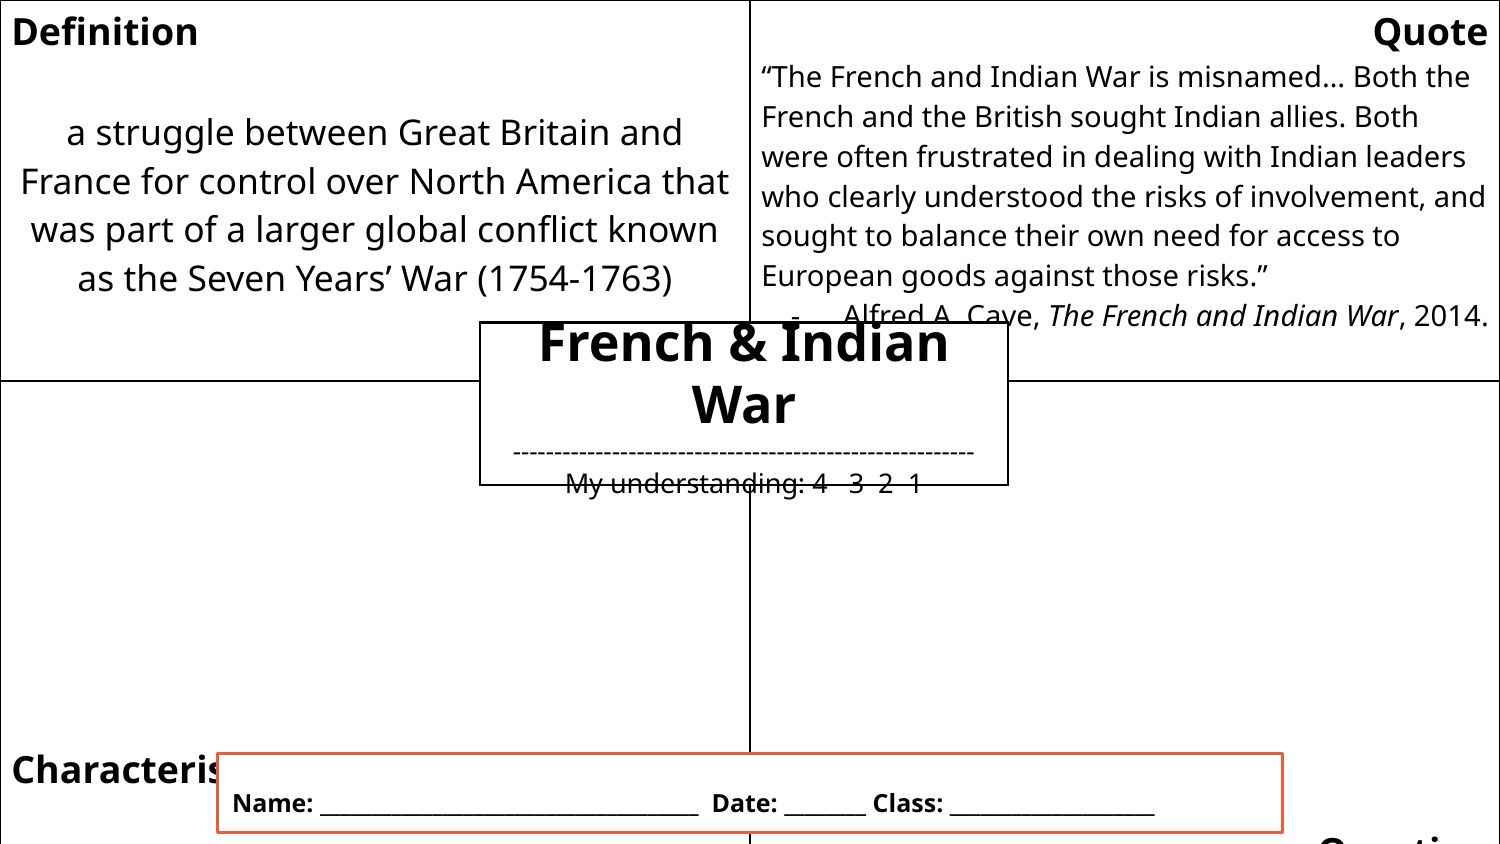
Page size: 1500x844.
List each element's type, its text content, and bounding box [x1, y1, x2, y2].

text_box French & Indian War -------------------------------------------------------- My understanding: 4 3 2 1 [480, 322, 1008, 486]
table_header Quote “The French and Indian War is misnamed… Both the French and the British sought Indian allies. Both were often frustrated in dealing with Indian leaders who clearly understood the risks of involvement, and sought to balance their own need for access to European goods against those risks.” Alfred A. Cave, The French and Indian War, 2014. [751, 1, 1499, 380]
table_cell Question [751, 382, 1499, 844]
table_header Definition a struggle between Great Britain and France for control over North America that was part of a larger global conflict known as the Seven Years’ War (1754-1763) [1, 1, 749, 380]
text_box Name: _____________________________________ Date: ________ Class: ____________________ [217, 753, 1283, 833]
table_cell Characteristics [1, 382, 749, 844]
